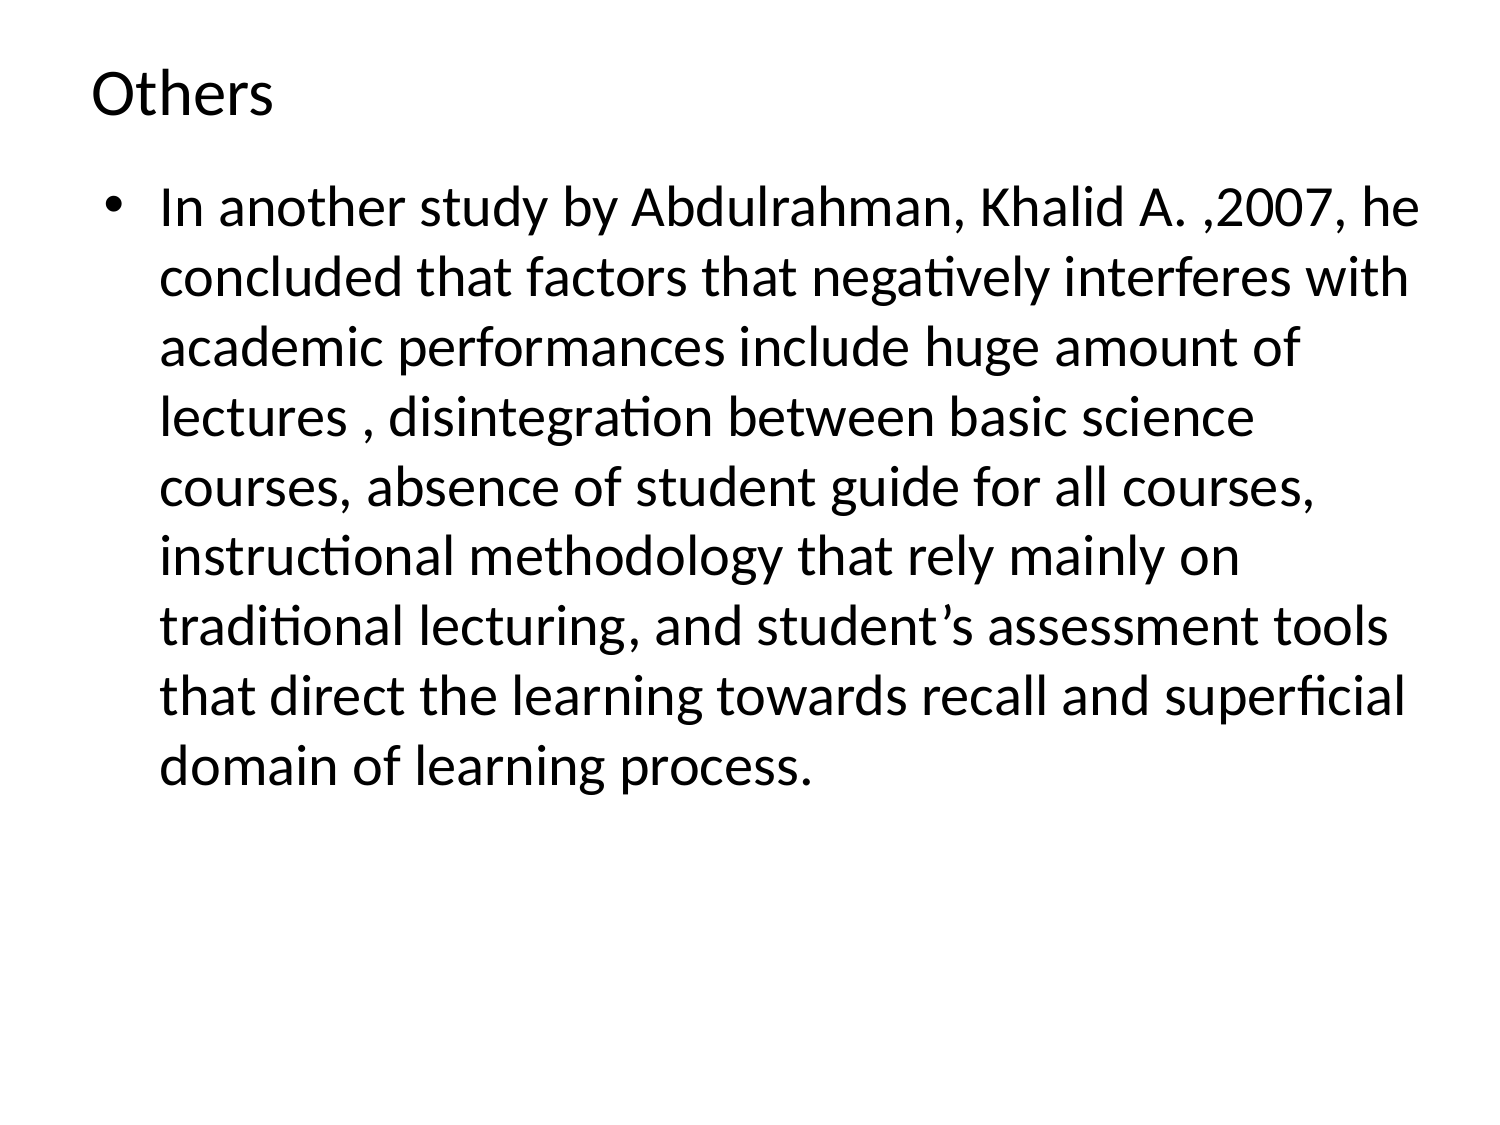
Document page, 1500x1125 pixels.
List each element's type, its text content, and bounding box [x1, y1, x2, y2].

title Others [76, 42, 1427, 135]
list In another study by Abdulrahman, Khalid A. ,2007, he concluded that factors that negatively interferes with academic performances include huge amount of lectures , disintegration between basic science courses, absence of student guide for all courses, instructional methodology that rely mainly on traditional lecturing, and student’s assessment tools that direct the learning towards recall and superficial domain of learning process. [88, 160, 1439, 1005]
